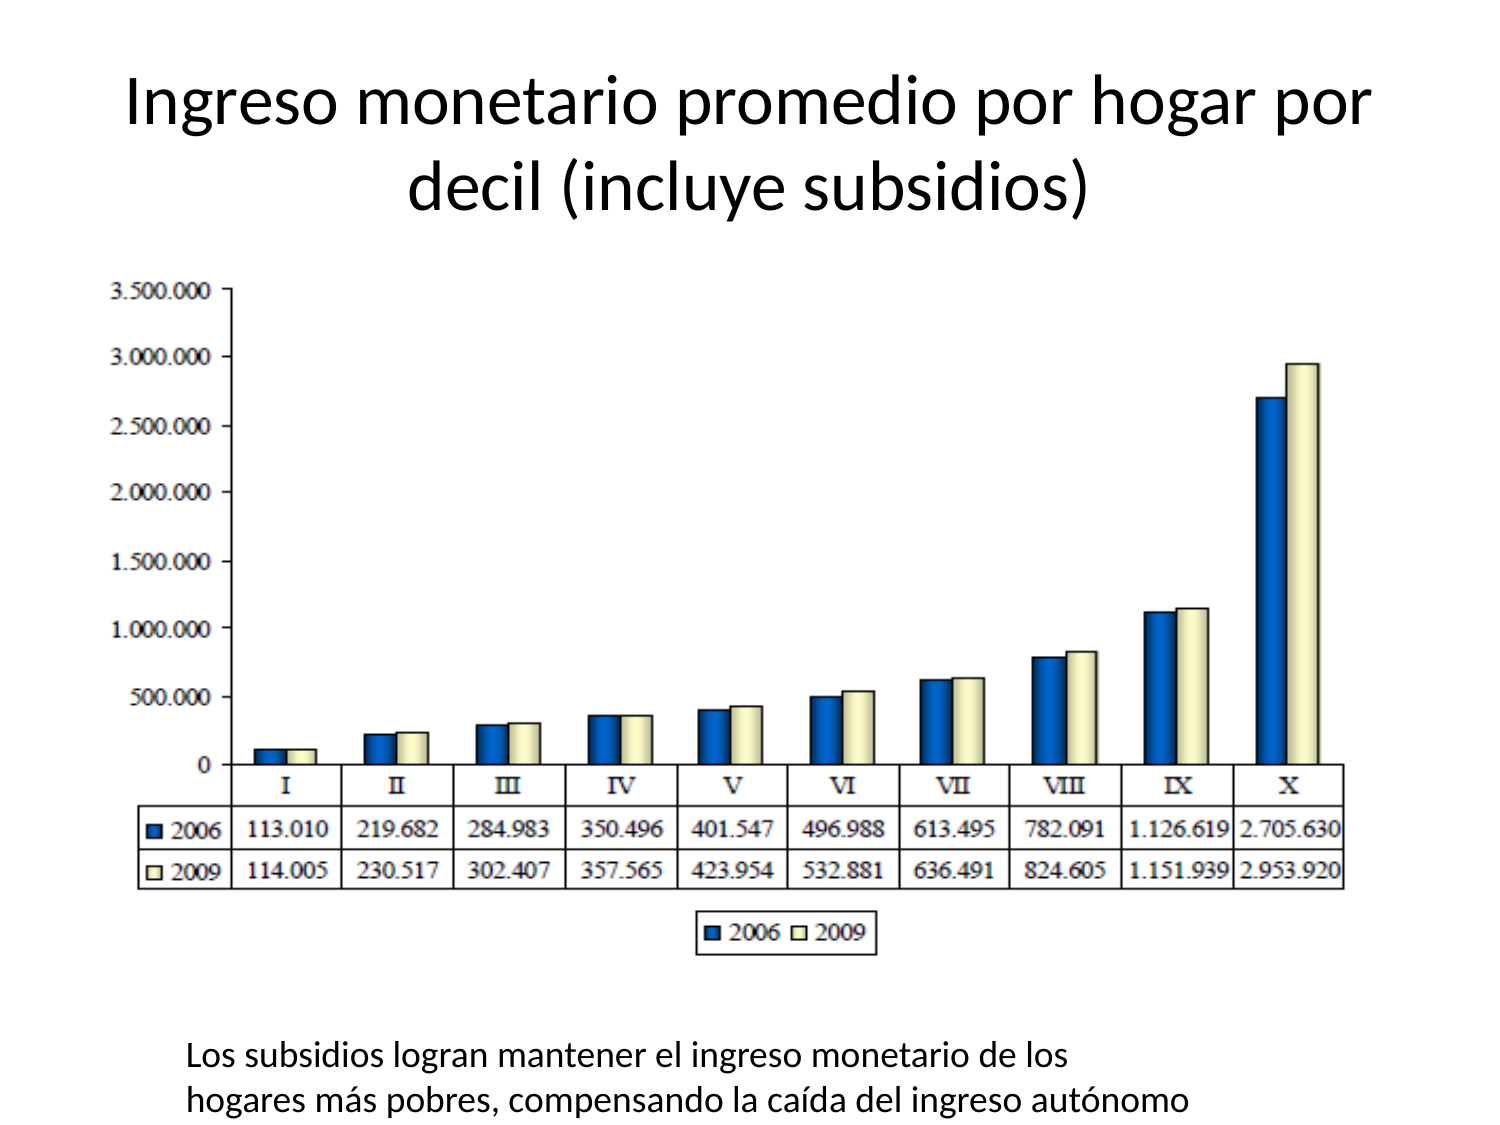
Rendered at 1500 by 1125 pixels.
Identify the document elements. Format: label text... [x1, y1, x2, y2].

title Ingreso monetario promedio por hogar por decil (incluye subsidios) [75, 45, 1425, 233]
picture [64, 259, 1400, 988]
text_box Los subsidios logran mantener el ingreso monetario de los hogares más pobres, compensando la caída del ingreso autónomo [171, 1023, 1211, 1125]
